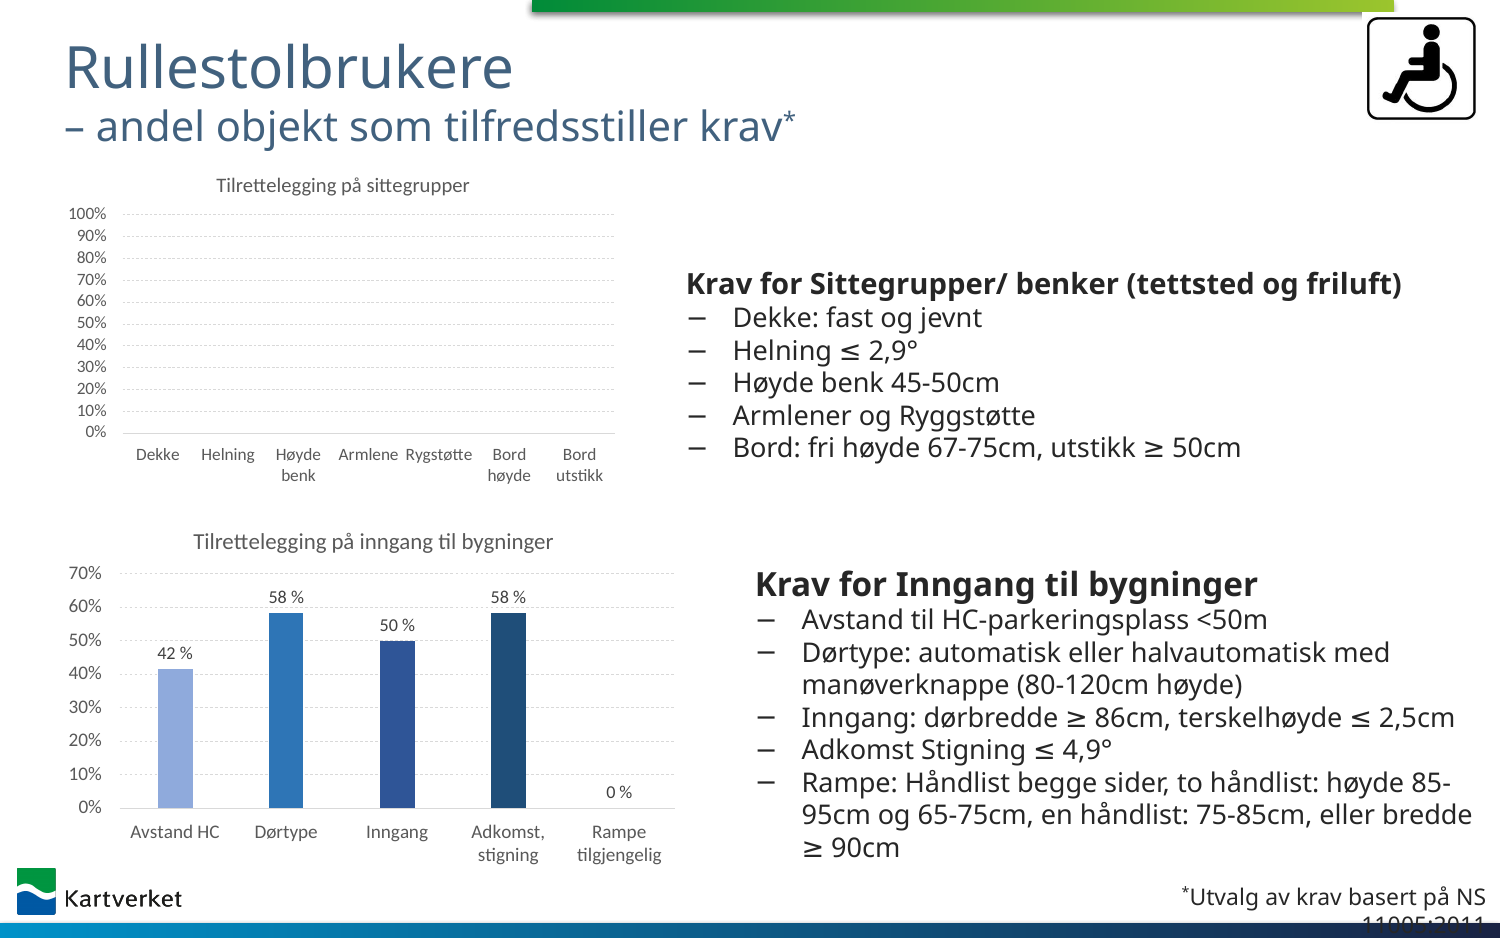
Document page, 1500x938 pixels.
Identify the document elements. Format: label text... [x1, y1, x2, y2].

text_box Krav for Sittegrupper/ benker (tettsted og friluft) Dekke: fast og jevnt Helning ≤ 2,9° Høyde benk 45-50cm Armlener og Ryggstøtte Bord: fri høyde 67-75cm, utstikk ≥ 50cm [670, 258, 1418, 471]
text_box Krav for Inngang til bygninger Avstand til HC-parkeringsplass <50m Dørtype: automatisk eller halvautomatisk med manøverknappe (80-120cm høyde) Inngang: dørbredde ≥ 86cm, terskelhøyde ≤ 2,5cm Adkomst Stigning ≤ 4,9° Rampe: Håndlist begge sider, to håndlist: høyde 85-95cm og 65-75cm, en håndlist: 75-85cm, eller bredde ≥ 90cm [740, 555, 1491, 870]
text_box *Utvalg av krav basert på NS 11005:2011 [1068, 873, 1500, 938]
picture [62, 520, 686, 874]
text_box Rullestolbrukere – andel objekt som tilfredsstiller krav* [49, 25, 1431, 158]
picture [1362, 12, 1481, 126]
picture [62, 166, 625, 492]
